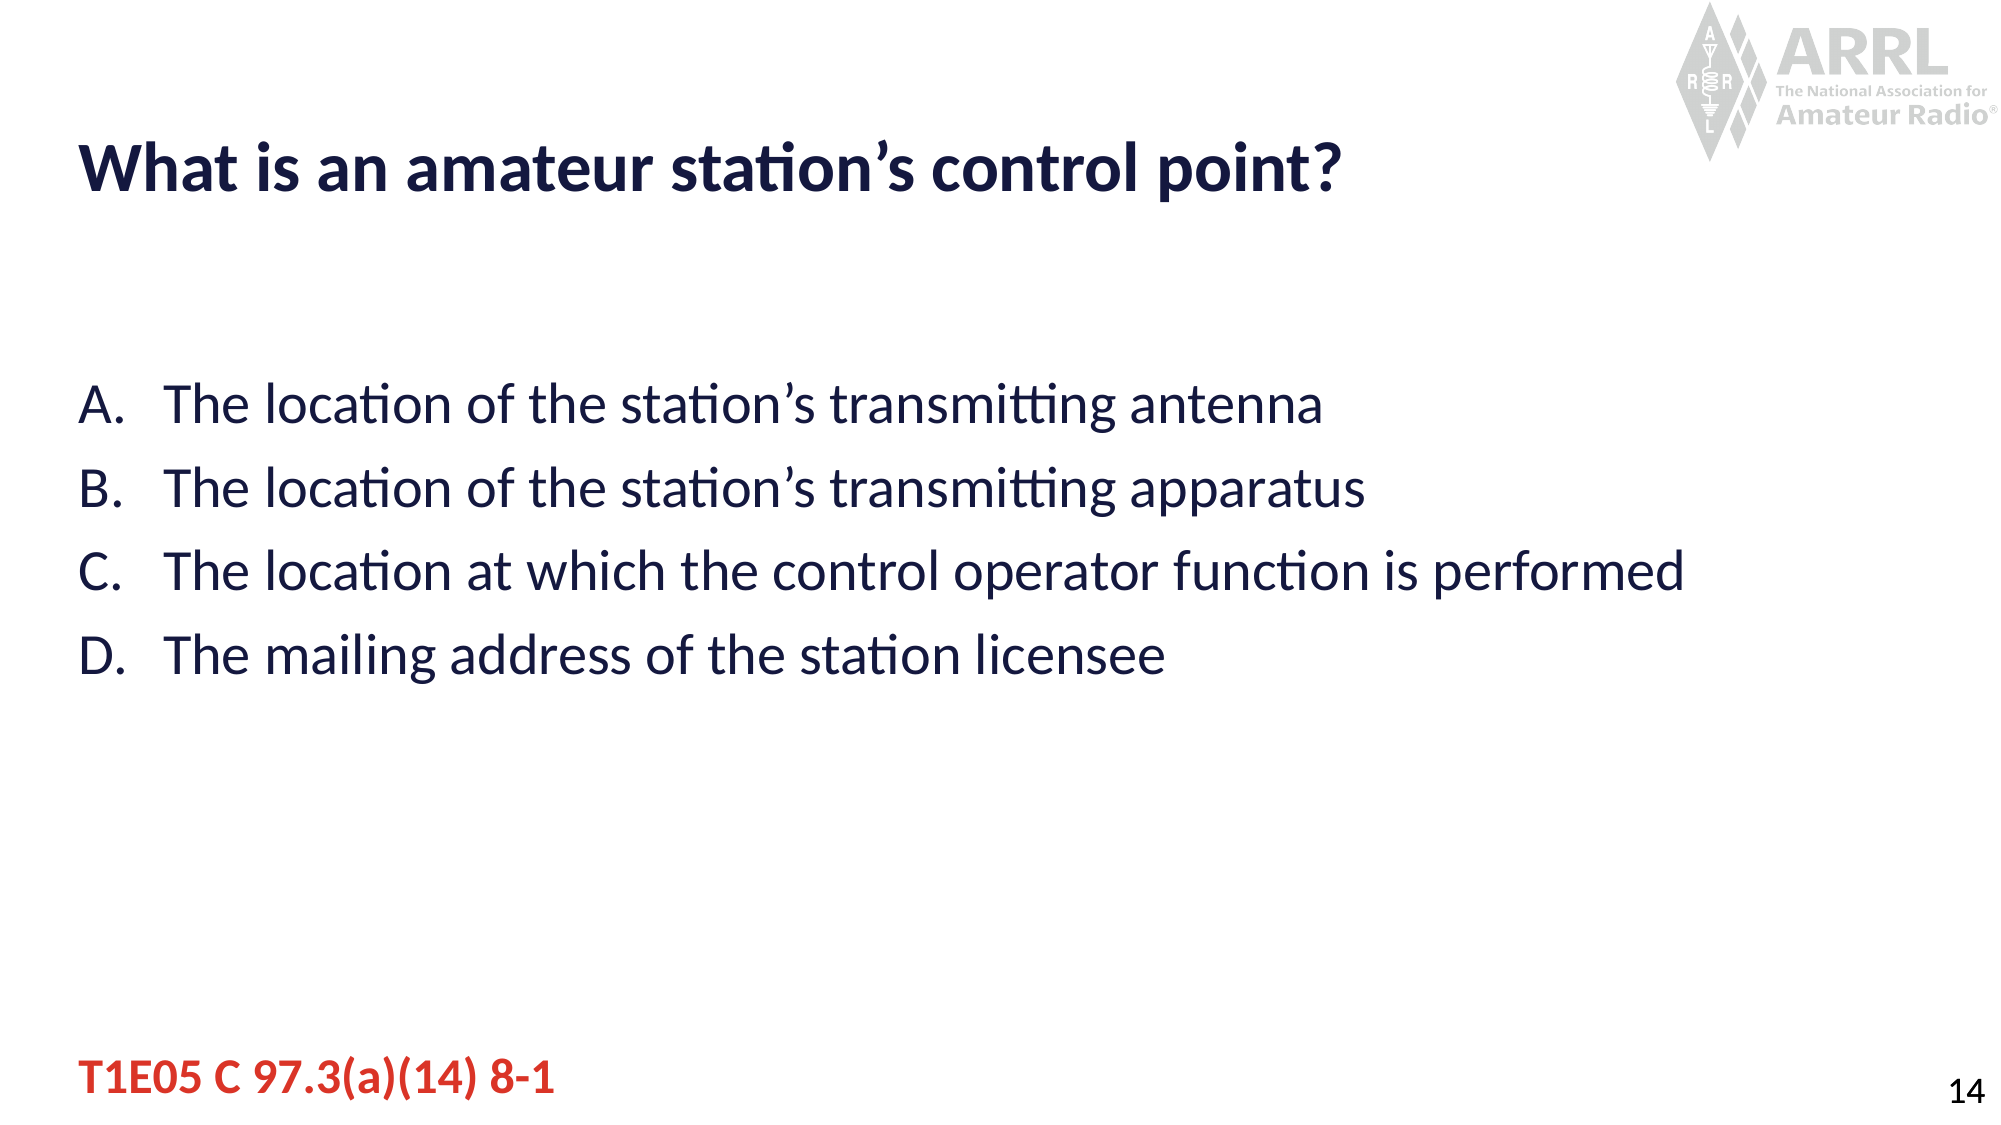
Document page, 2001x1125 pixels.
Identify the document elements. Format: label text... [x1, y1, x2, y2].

text_box T1E05 C 97.3(a)(14) 8-1 [63, 1036, 921, 1112]
picture [1674, 0, 2000, 164]
title What is an amateur station’s control point? [63, 59, 1863, 278]
list The location of the station’s transmitting antenna The location of the station’s transmitting apparatus The location at which the control operator function is performed The mailing address of the station licensee [63, 365, 1863, 989]
